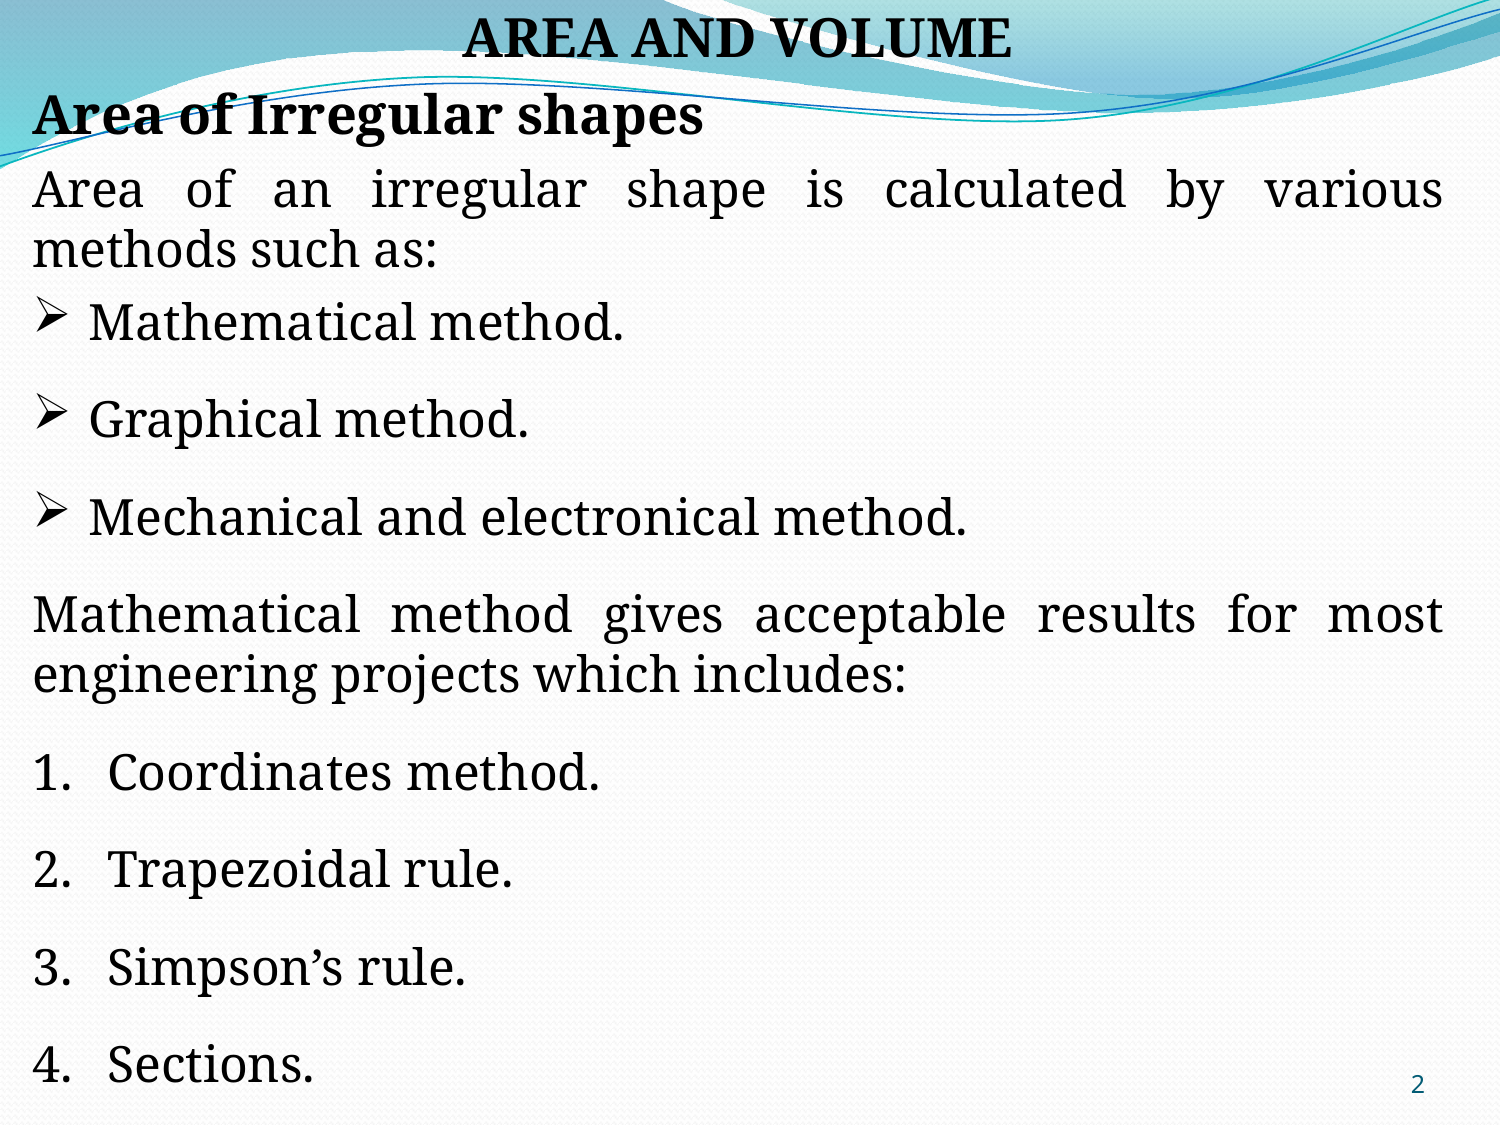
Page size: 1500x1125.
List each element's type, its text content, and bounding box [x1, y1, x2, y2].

text_box AREA AND VOLUME Area of Irregular shapes Area of an irregular shape is calculated by various methods such as: Mathematical method. Graphical method. Mechanical and electronical method. Mathematical method gives acceptable results for most engineering projects which includes: Coordinates method. Trapezoidal rule. Simpson’s rule. Sections. [17, 1, 1459, 1101]
